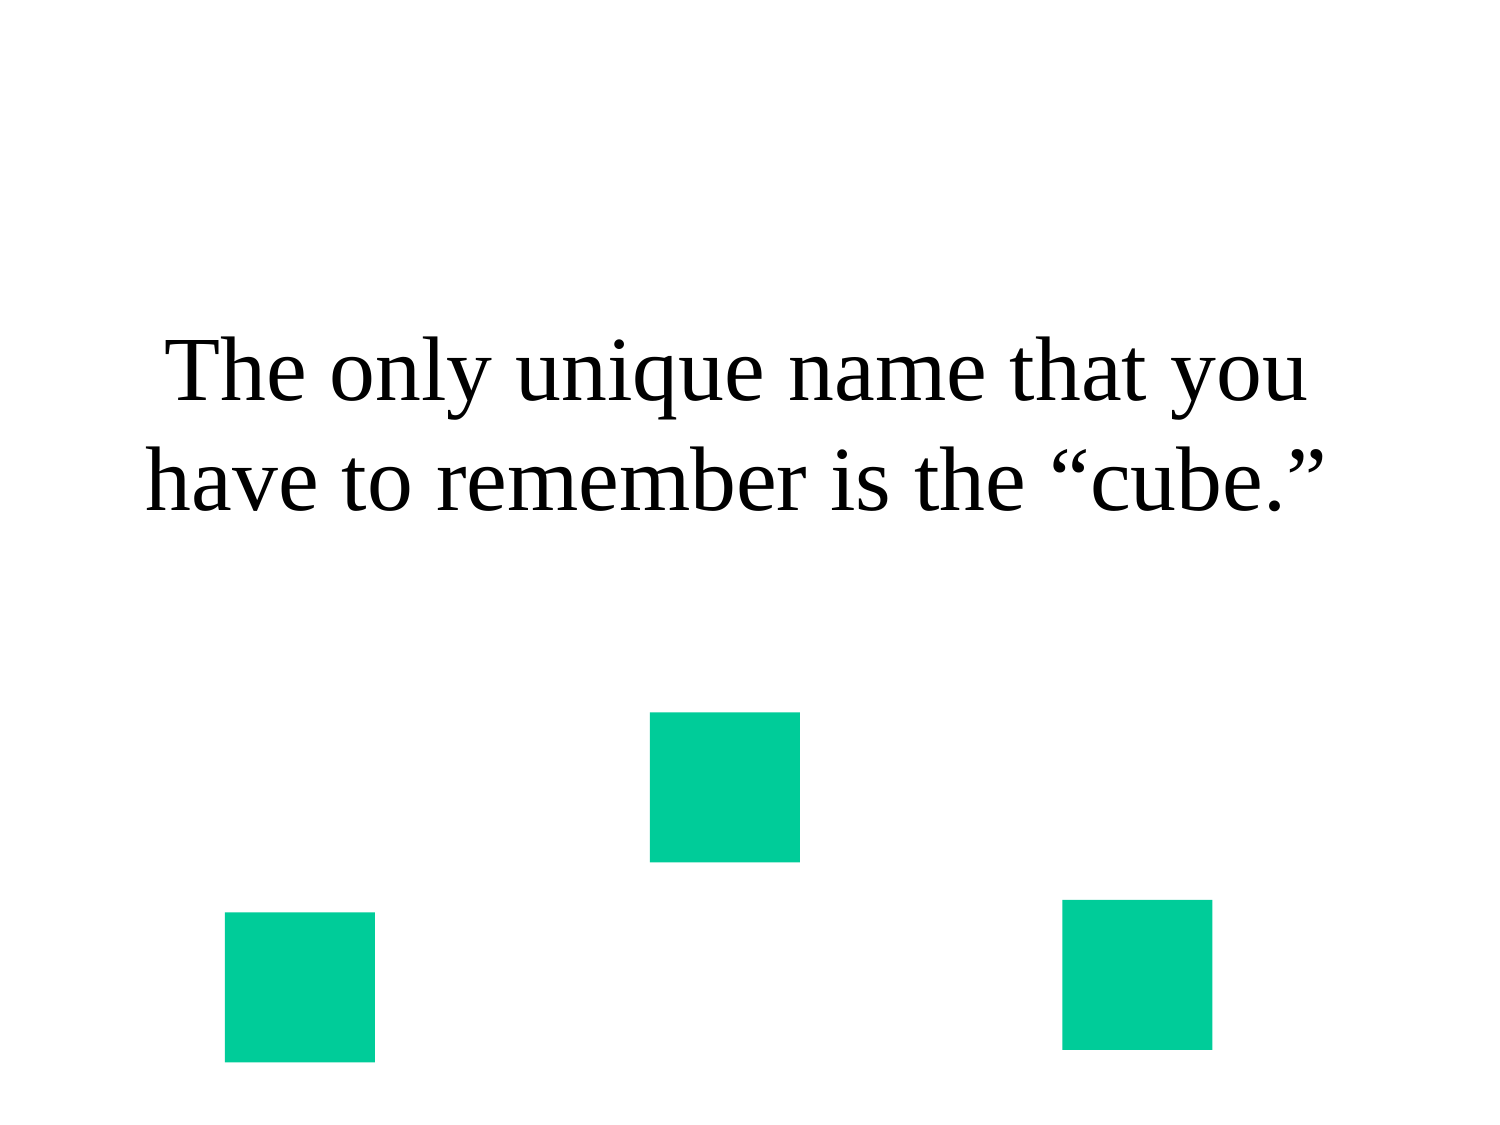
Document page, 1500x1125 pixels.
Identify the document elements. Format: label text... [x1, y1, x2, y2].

text_box [224, 912, 375, 1063]
text_box [649, 712, 800, 863]
text_box [1062, 899, 1213, 1050]
title The only unique name that you have to remember is the “cube.” [99, 324, 1376, 513]
